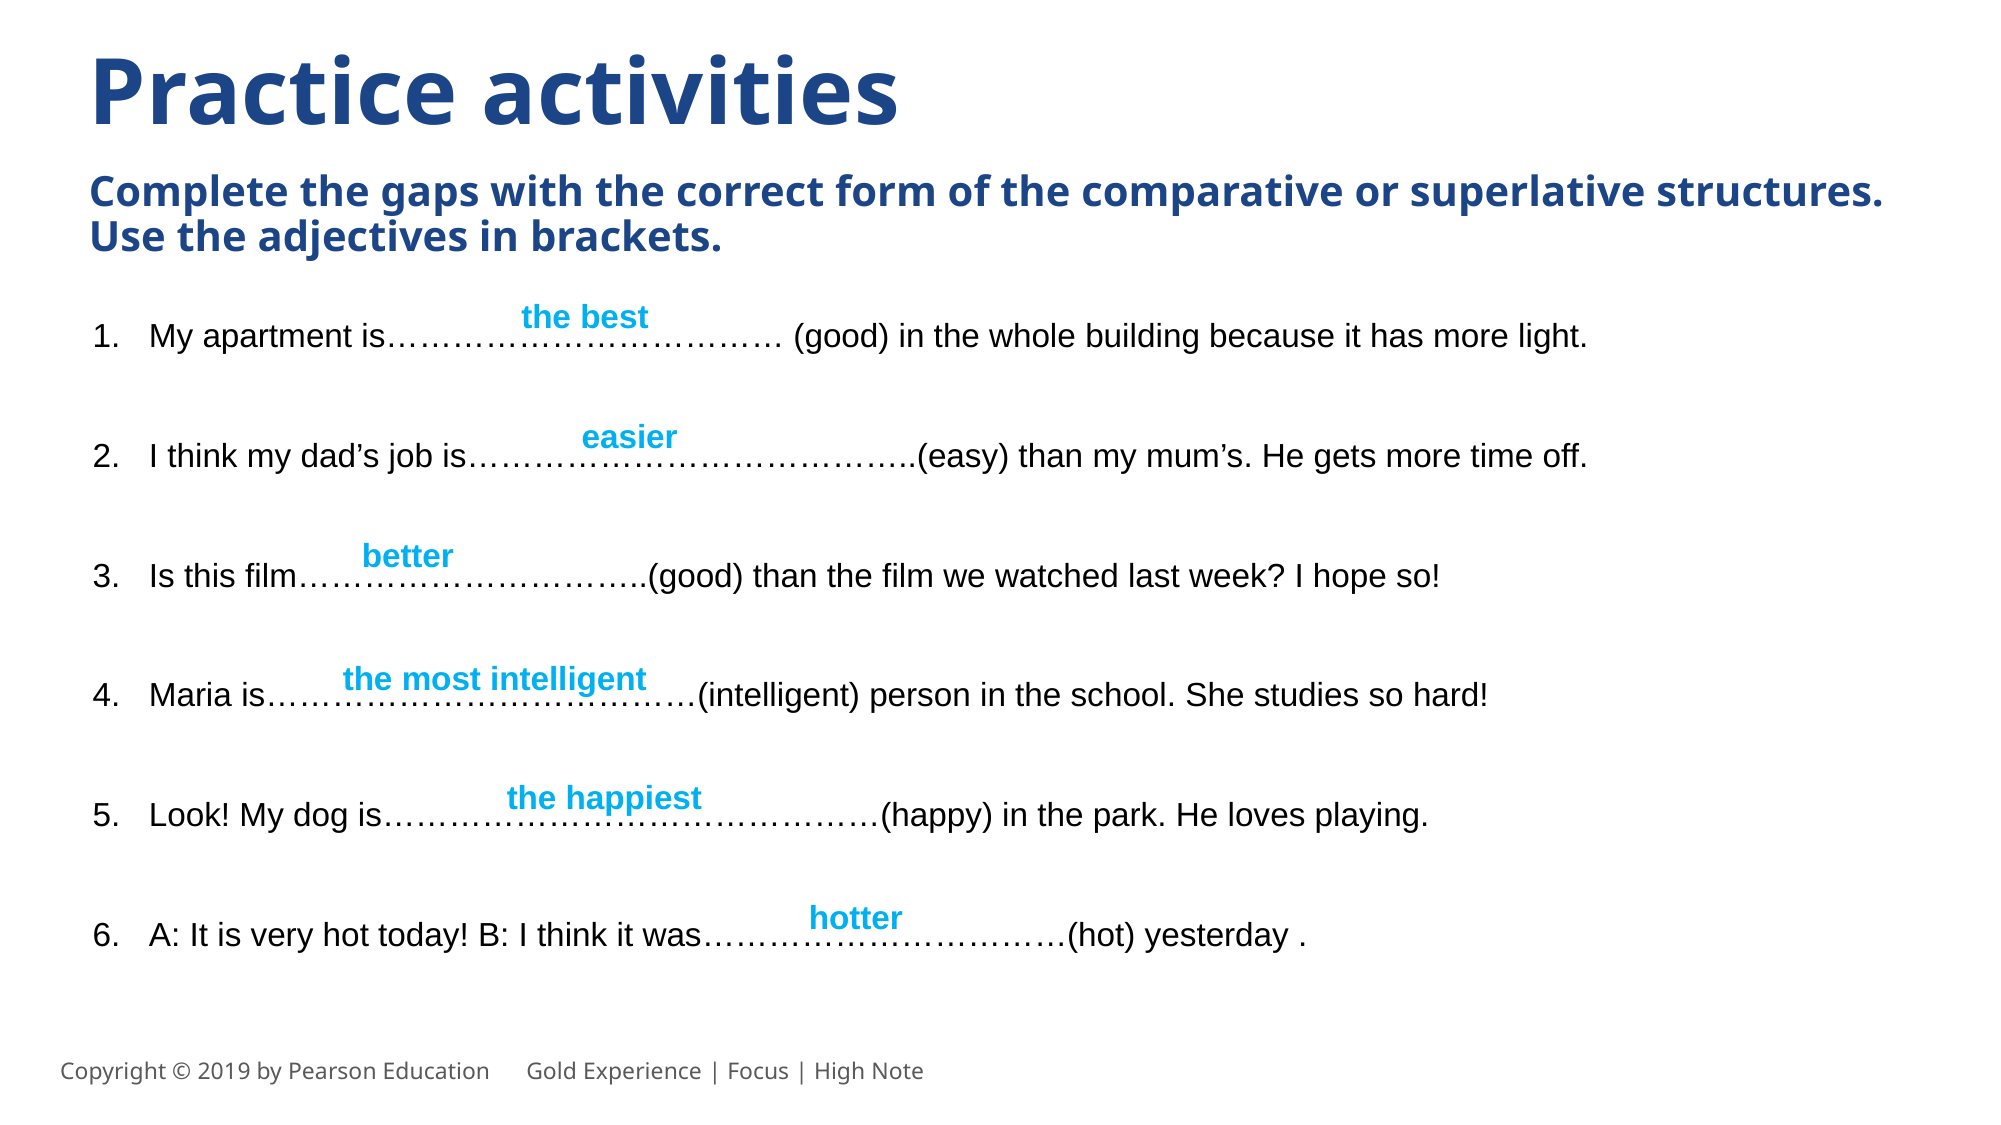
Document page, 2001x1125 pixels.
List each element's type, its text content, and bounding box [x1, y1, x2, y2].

text_box Practice activities [73, 37, 1181, 162]
footer Copyright © 2019 by Pearson Education Gold Experience | Focus | High Note [45, 1040, 1084, 1101]
text_box hotter [794, 888, 918, 944]
text_box Complete the gaps with the correct form of the comparative or superlative structures. Use the adjectives in brackets. [73, 162, 1958, 231]
text_box easier [566, 407, 693, 462]
text_box the happiest [492, 769, 718, 824]
text_box the best [506, 287, 664, 343]
text_box the most intelligent [328, 649, 663, 705]
text_box My apartment is……………………………… (good) in the whole building because it has more light. I think my dad’s job is…………………………………..(easy) than my mum’s. He gets more time off. Is this film…………………………..(good) than the film we watched last week? I hope so! Maria is…………………………………(intelligent) person in the school. She studies so hard! Look! My dog is………………………………………(happy) in the park. He loves playing. A: It is very hot today! B: I think it was……………………………(hot) yesterday . [78, 267, 1953, 1041]
text_box better [347, 527, 469, 582]
